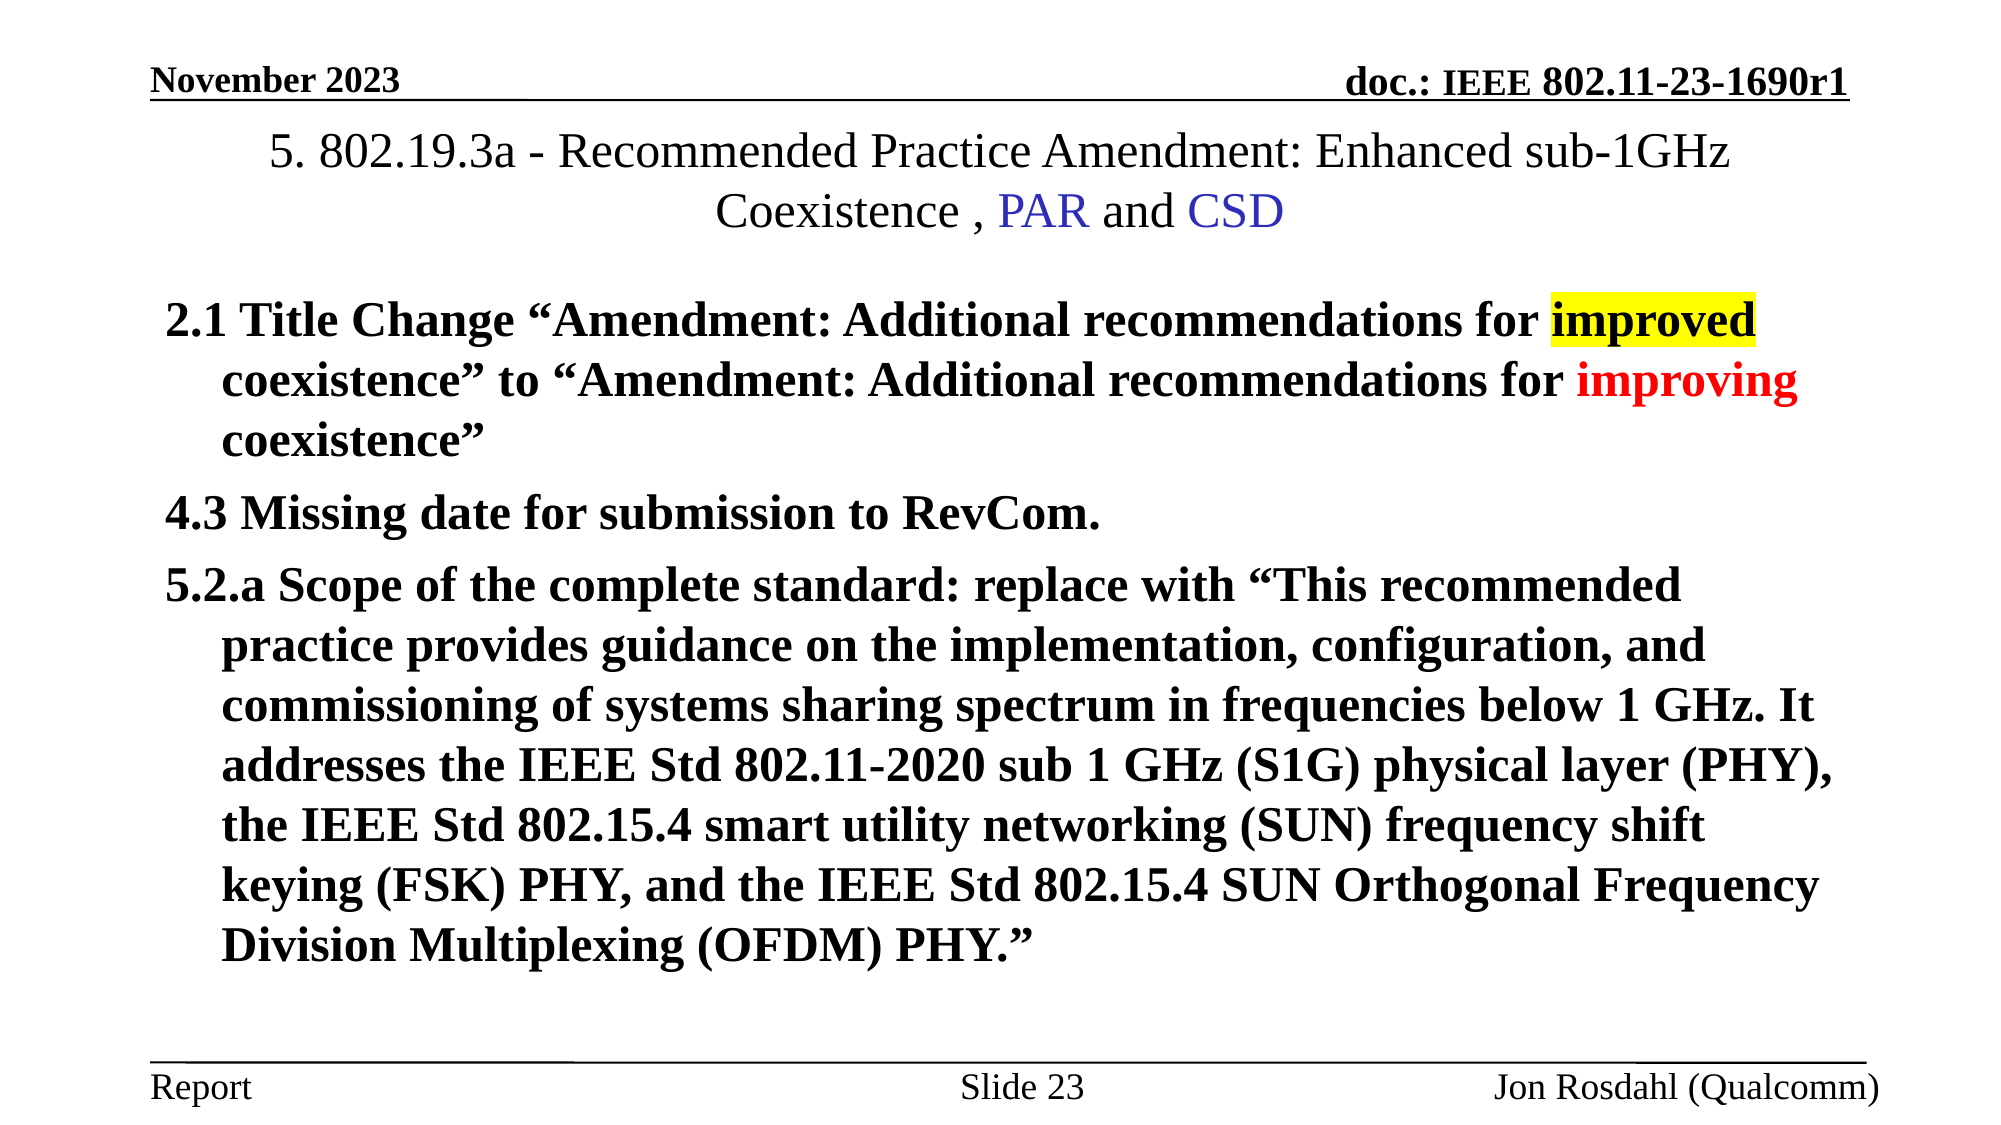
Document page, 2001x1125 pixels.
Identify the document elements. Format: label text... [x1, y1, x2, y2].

title 5. 802.19.3a - Recommended Practice Amendment: Enhanced sub-1GHz Coexistence , PAR and CSD [149, 112, 1850, 244]
footer Jon Rosdahl (Qualcomm) [1436, 1061, 1881, 1108]
slide_number Slide 23 [950, 1061, 1095, 1125]
list 2.1 Title Change “Amendment: Additional recommendations for improved coexistence” to “Amendment: Additional recommendations for improving coexistence” 4.3 Missing date for submission to RevCom. 5.2.a Scope of the complete standard: replace with “This recommended practice provides guidance on the implementation, configuration, and commissioning of systems sharing spectrum in frequencies below 1 GHz. It addresses the IEEE Std 802.11-2020 sub 1 GHz (S1G) physical layer (PHY), the IEEE Std 802.15.4 smart utility networking (SUN) frequency shift keying (FSK) PHY, and the IEEE Std 802.15.4 SUN Orthogonal Frequency Division Multiplexing (OFDM) PHY.” [149, 278, 1850, 1063]
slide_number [149, 49, 431, 100]
